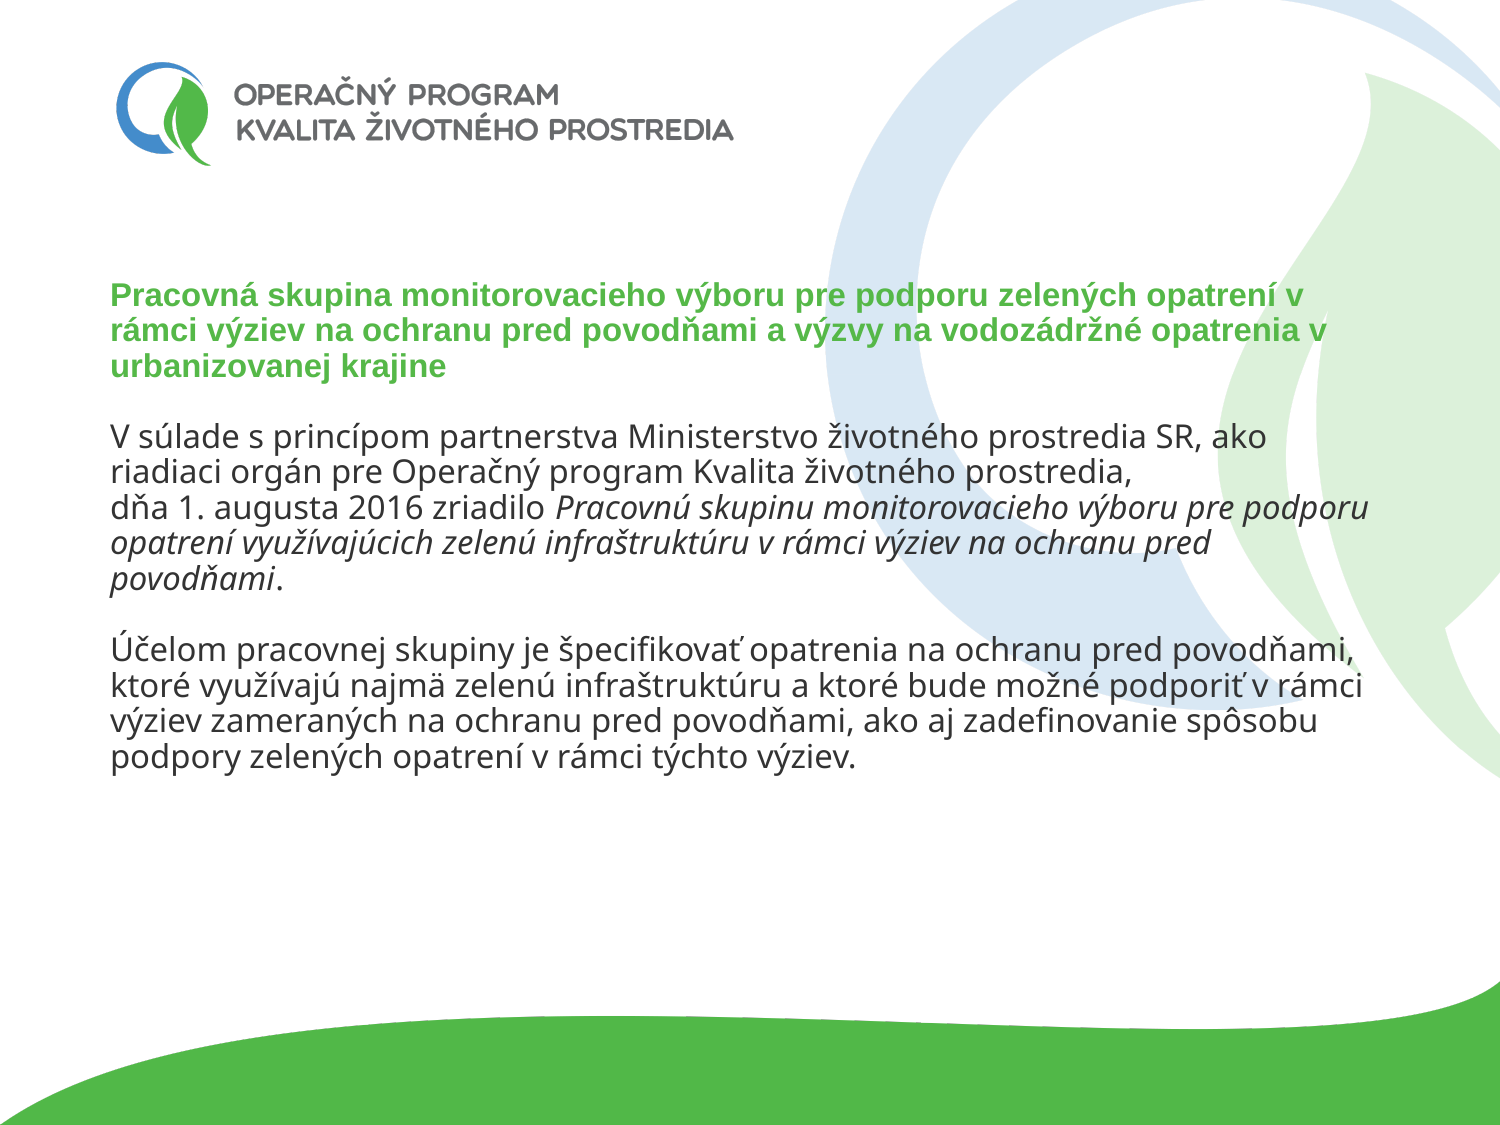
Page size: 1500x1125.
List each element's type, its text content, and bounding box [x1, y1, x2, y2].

picture [0, 0, 1500, 1125]
title Pracovná skupina monitorovacieho výboru pre podporu zelených opatrení v rámci výziev na ochranu pred povodňami a výzvy na vodozádržné opatrenia v urbanizovanej krajine V súlade s princípom partnerstva Ministerstvo životného prostredia SR, ako riadiaci orgán pre Operačný program Kvalita životného prostredia, dňa 1. augusta 2016 zriadilo Pracovnú skupinu monitorovacieho výboru pre podporu opatrení využívajúcich zelenú infraštruktúru v rámci výziev na ochranu pred povodňami. Účelom pracovnej skupiny je špecifikovať opatrenia na ochranu pred povodňami, ktoré využívajú najmä zelenú infraštruktúru a ktoré bude možné podporiť v rámci výziev zameraných na ochranu pred povodňami, ako aj zadefinovanie spôsobu podpory zelených opatrení v rámci týchto výziev. [95, 158, 1389, 970]
